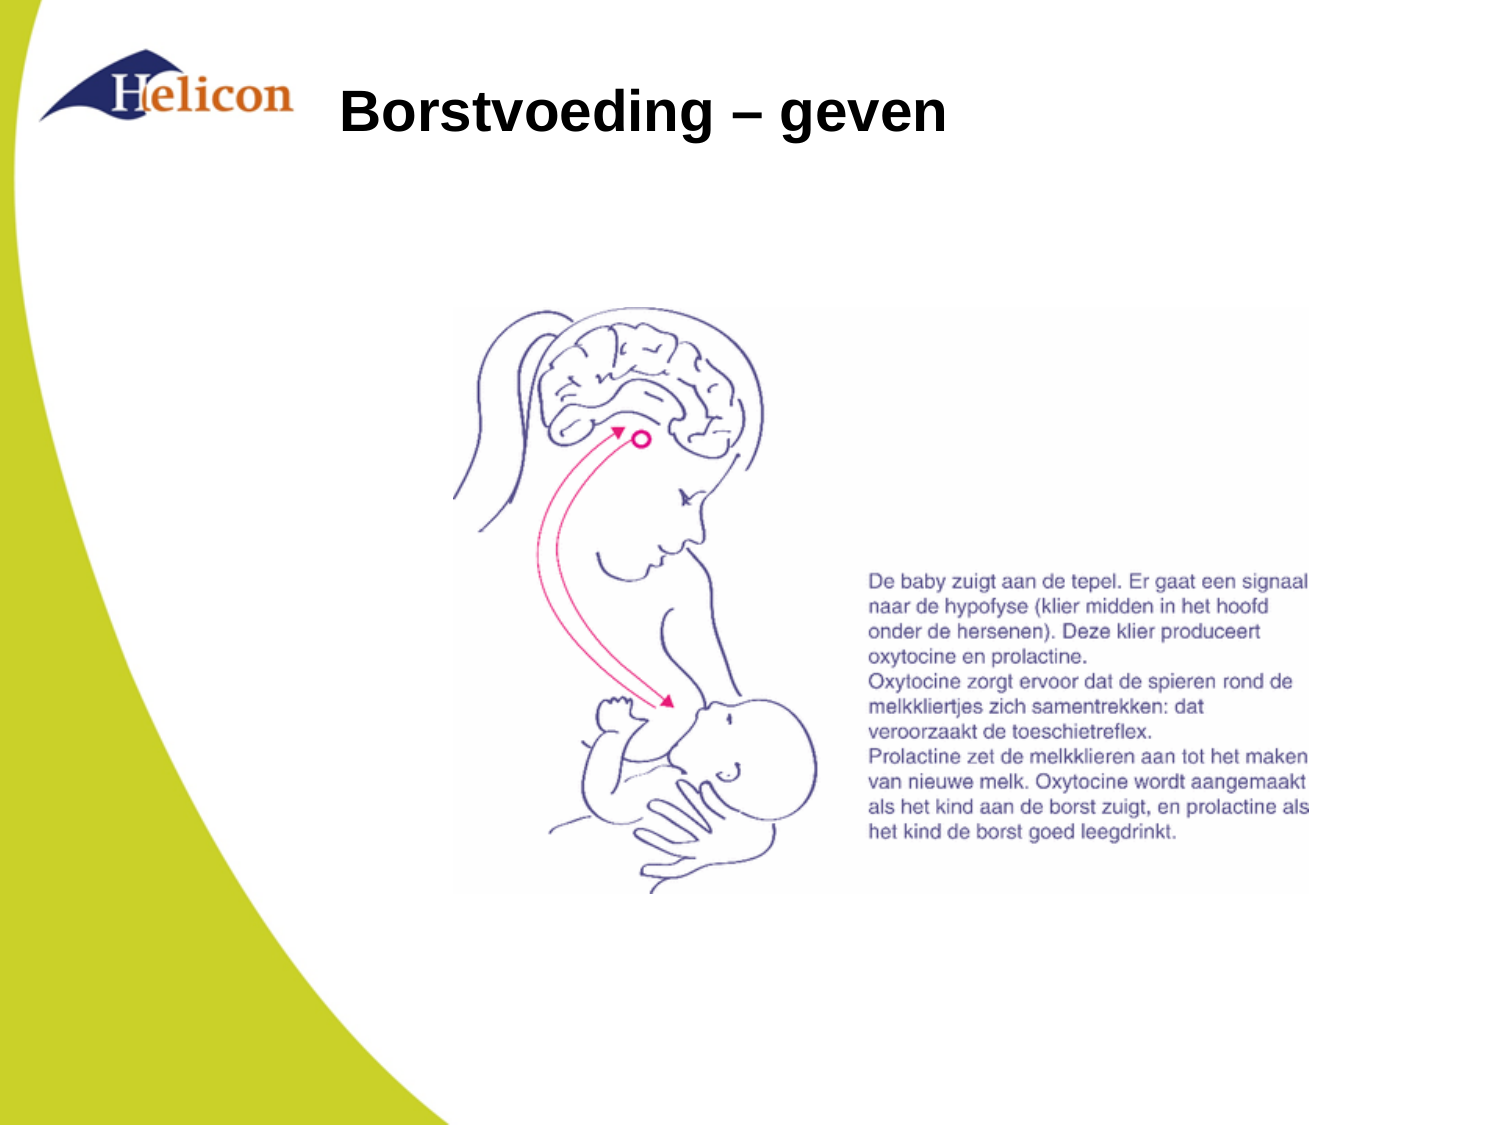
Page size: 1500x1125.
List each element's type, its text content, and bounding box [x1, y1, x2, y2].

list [453, 307, 1309, 894]
title Borstvoeding – geven [324, 54, 1415, 161]
picture [0, 0, 1500, 1125]
